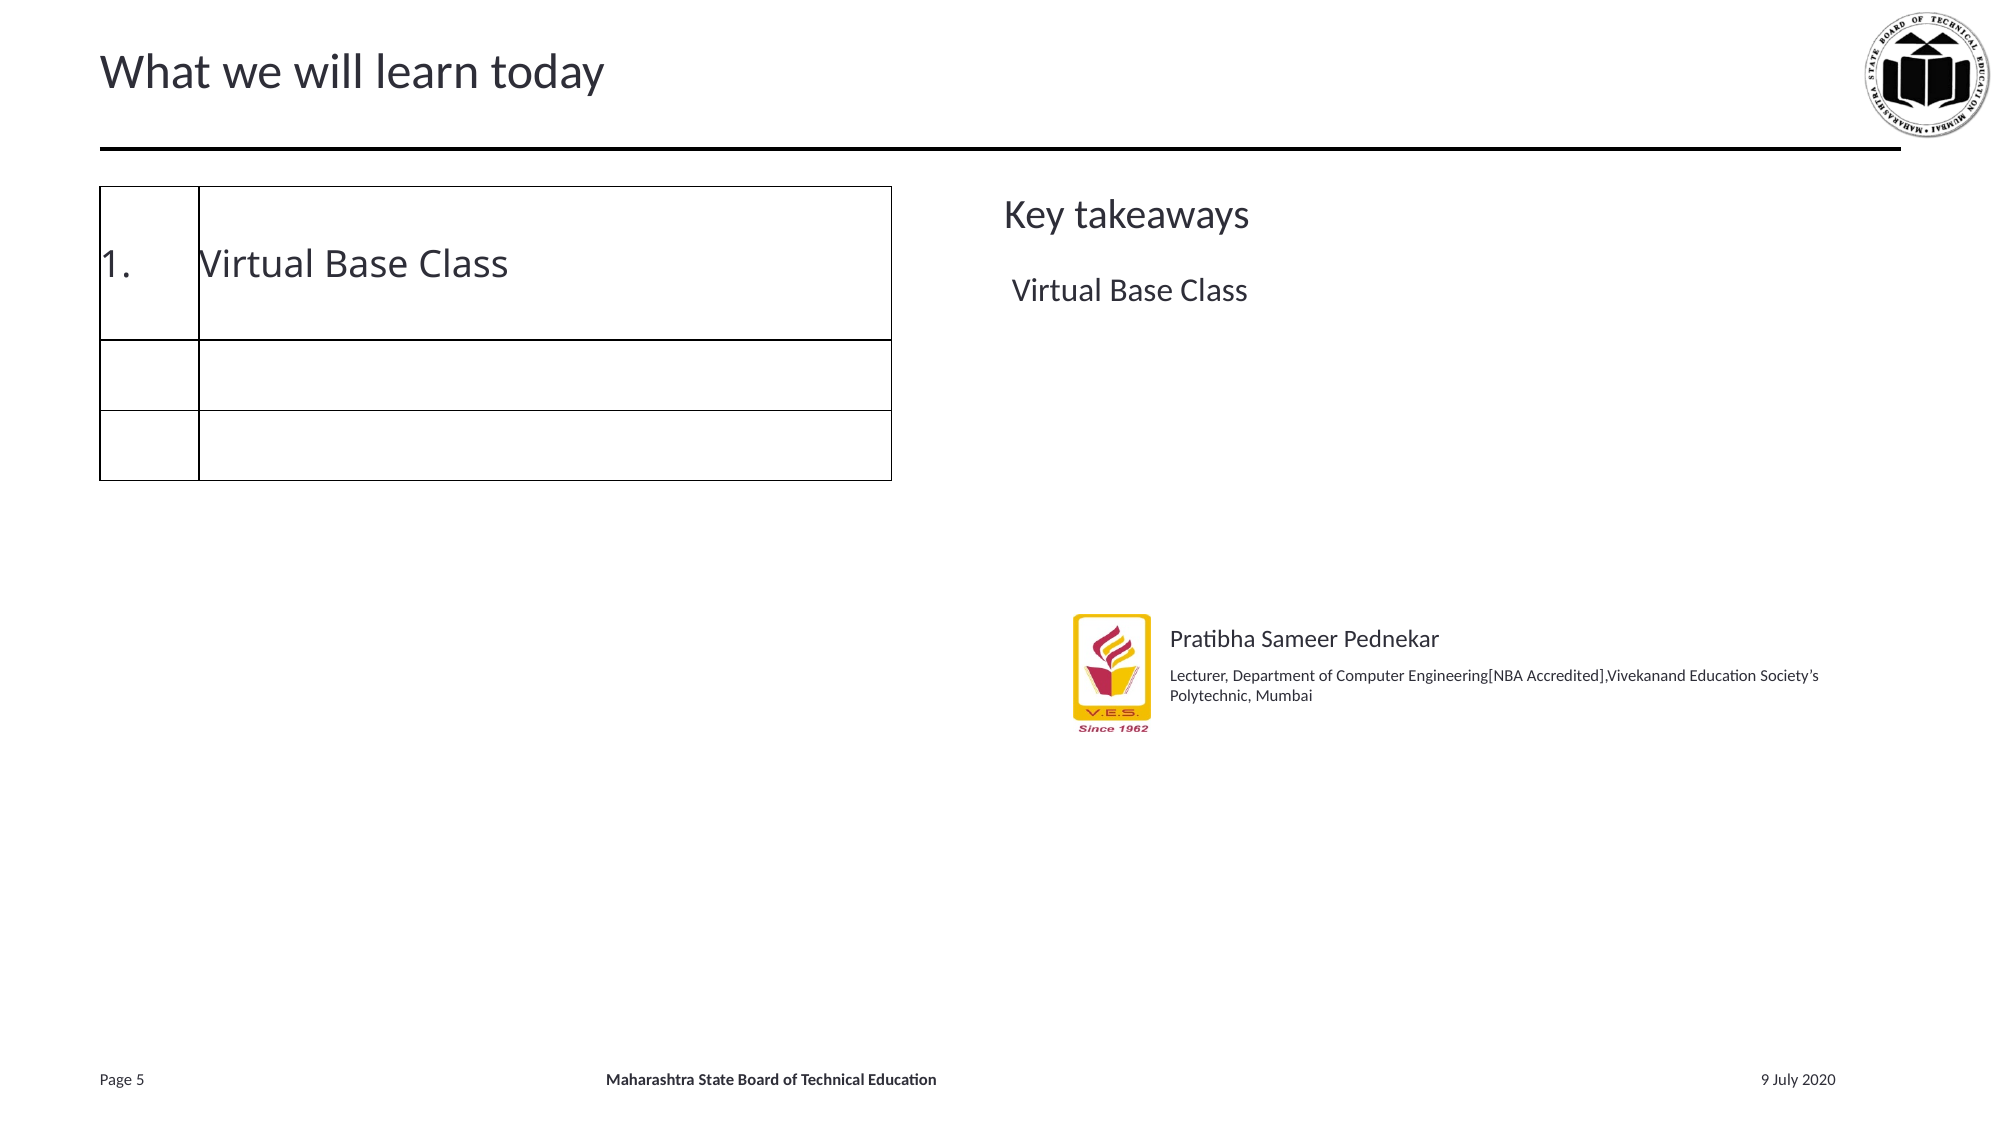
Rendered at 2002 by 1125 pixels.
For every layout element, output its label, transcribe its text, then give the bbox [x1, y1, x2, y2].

picture [1852, 0, 2001, 149]
list Pratibha Sameer Pednekar [1170, 625, 1677, 655]
table_header 1. [101, 187, 198, 339]
list Lecturer, Department of Computer Engineering[NBA Accredited],Vivekanand Education Society’s Polytechnic, Mumbai [1170, 665, 1866, 695]
table_cell [101, 411, 198, 480]
list Key takeaways [1004, 186, 1901, 248]
table_cell [200, 411, 891, 480]
table_cell [200, 341, 891, 410]
list Virtual Base Class [1004, 268, 1901, 533]
table_cell [101, 341, 198, 410]
table_header Virtual Base Class [200, 187, 891, 339]
picture [1073, 614, 1151, 732]
title What we will learn today [100, 48, 1901, 146]
